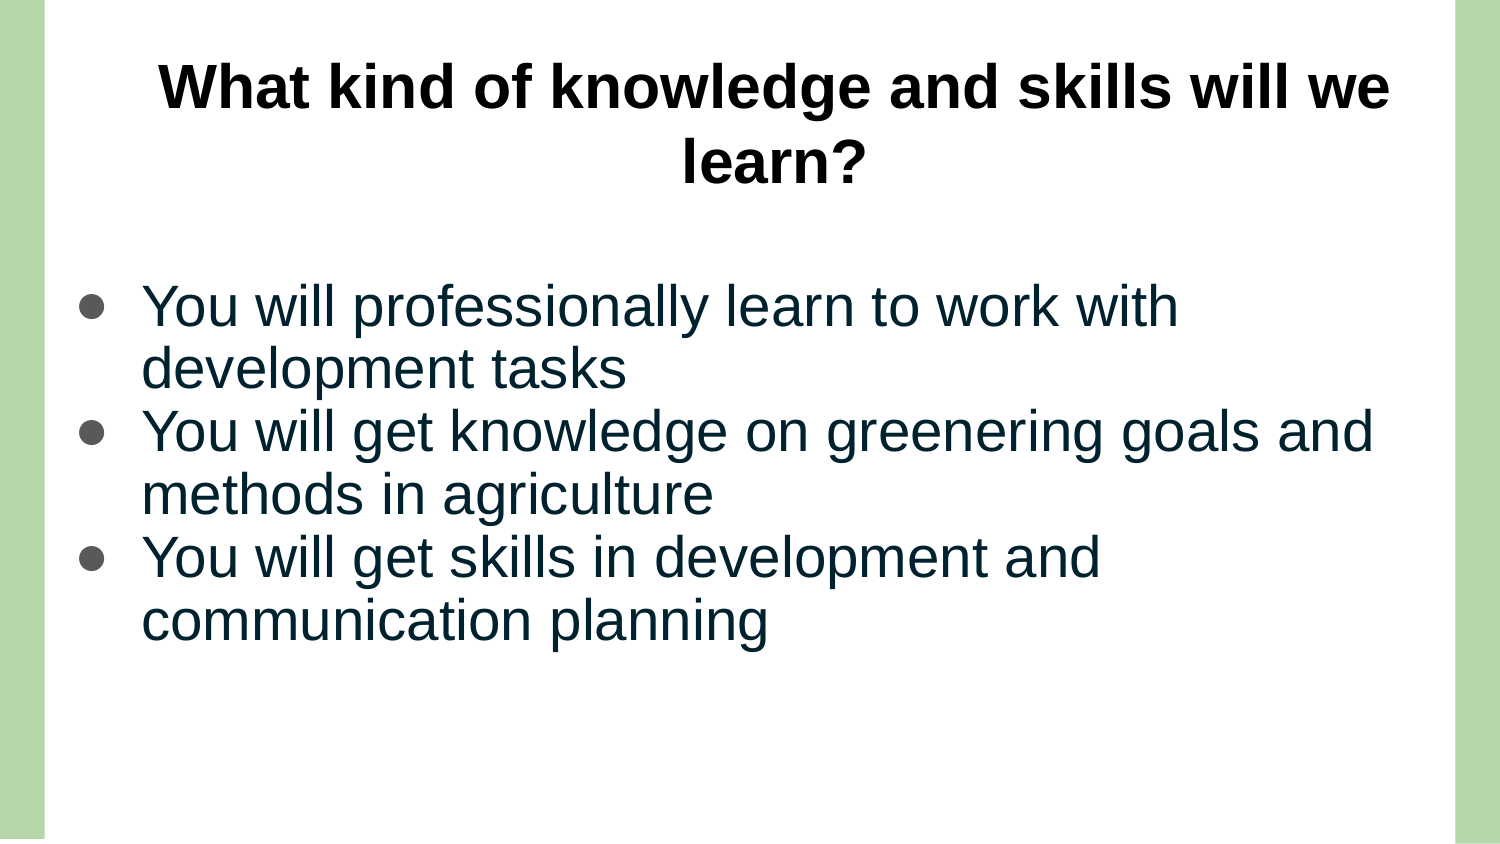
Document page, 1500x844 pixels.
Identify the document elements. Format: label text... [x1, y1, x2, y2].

text_box [1455, 0, 1500, 844]
text_box [0, 0, 45, 839]
list You will professionally learn to work with development tasks You will get knowledge on greenering goals and methods in agriculture You will get skills in development and communication planning [51, 260, 1449, 768]
title What kind of knowledge and skills will we learn? [51, 30, 1455, 197]
